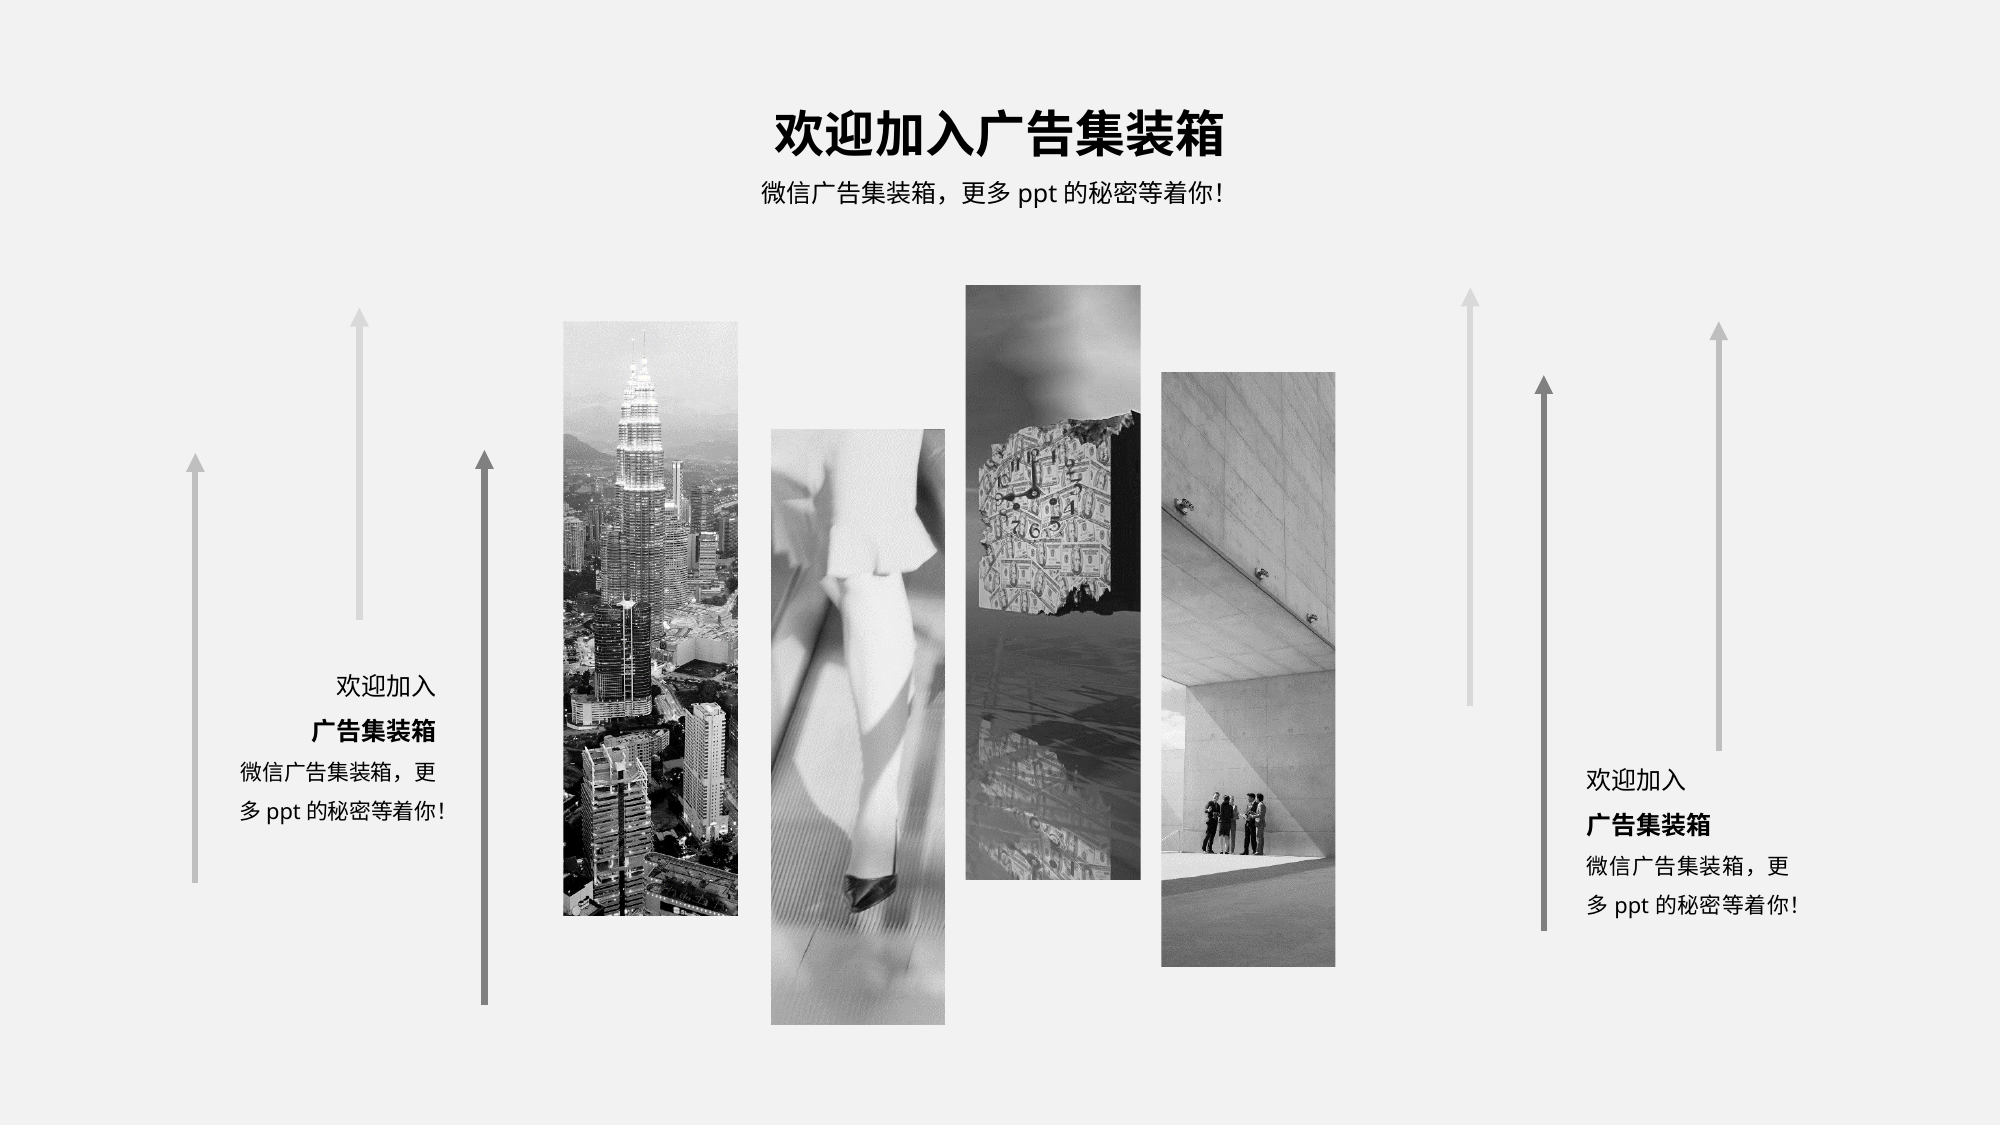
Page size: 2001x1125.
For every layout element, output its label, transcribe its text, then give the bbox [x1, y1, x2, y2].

text_box 欢迎加入 广告集装箱 微信广告集装箱，更多ppt的秘密等着你！ [223, 648, 452, 832]
text_box 欢迎加入 广告集装箱 微信广告集装箱，更多ppt的秘密等着你！ [1571, 741, 1805, 926]
picture [1161, 372, 1336, 967]
text_box 欢迎加入广告集装箱 微信广告集装箱，更多ppt的秘密等着你！ [497, 65, 1503, 215]
picture [965, 285, 1141, 880]
picture [563, 321, 738, 916]
picture [771, 429, 945, 1025]
